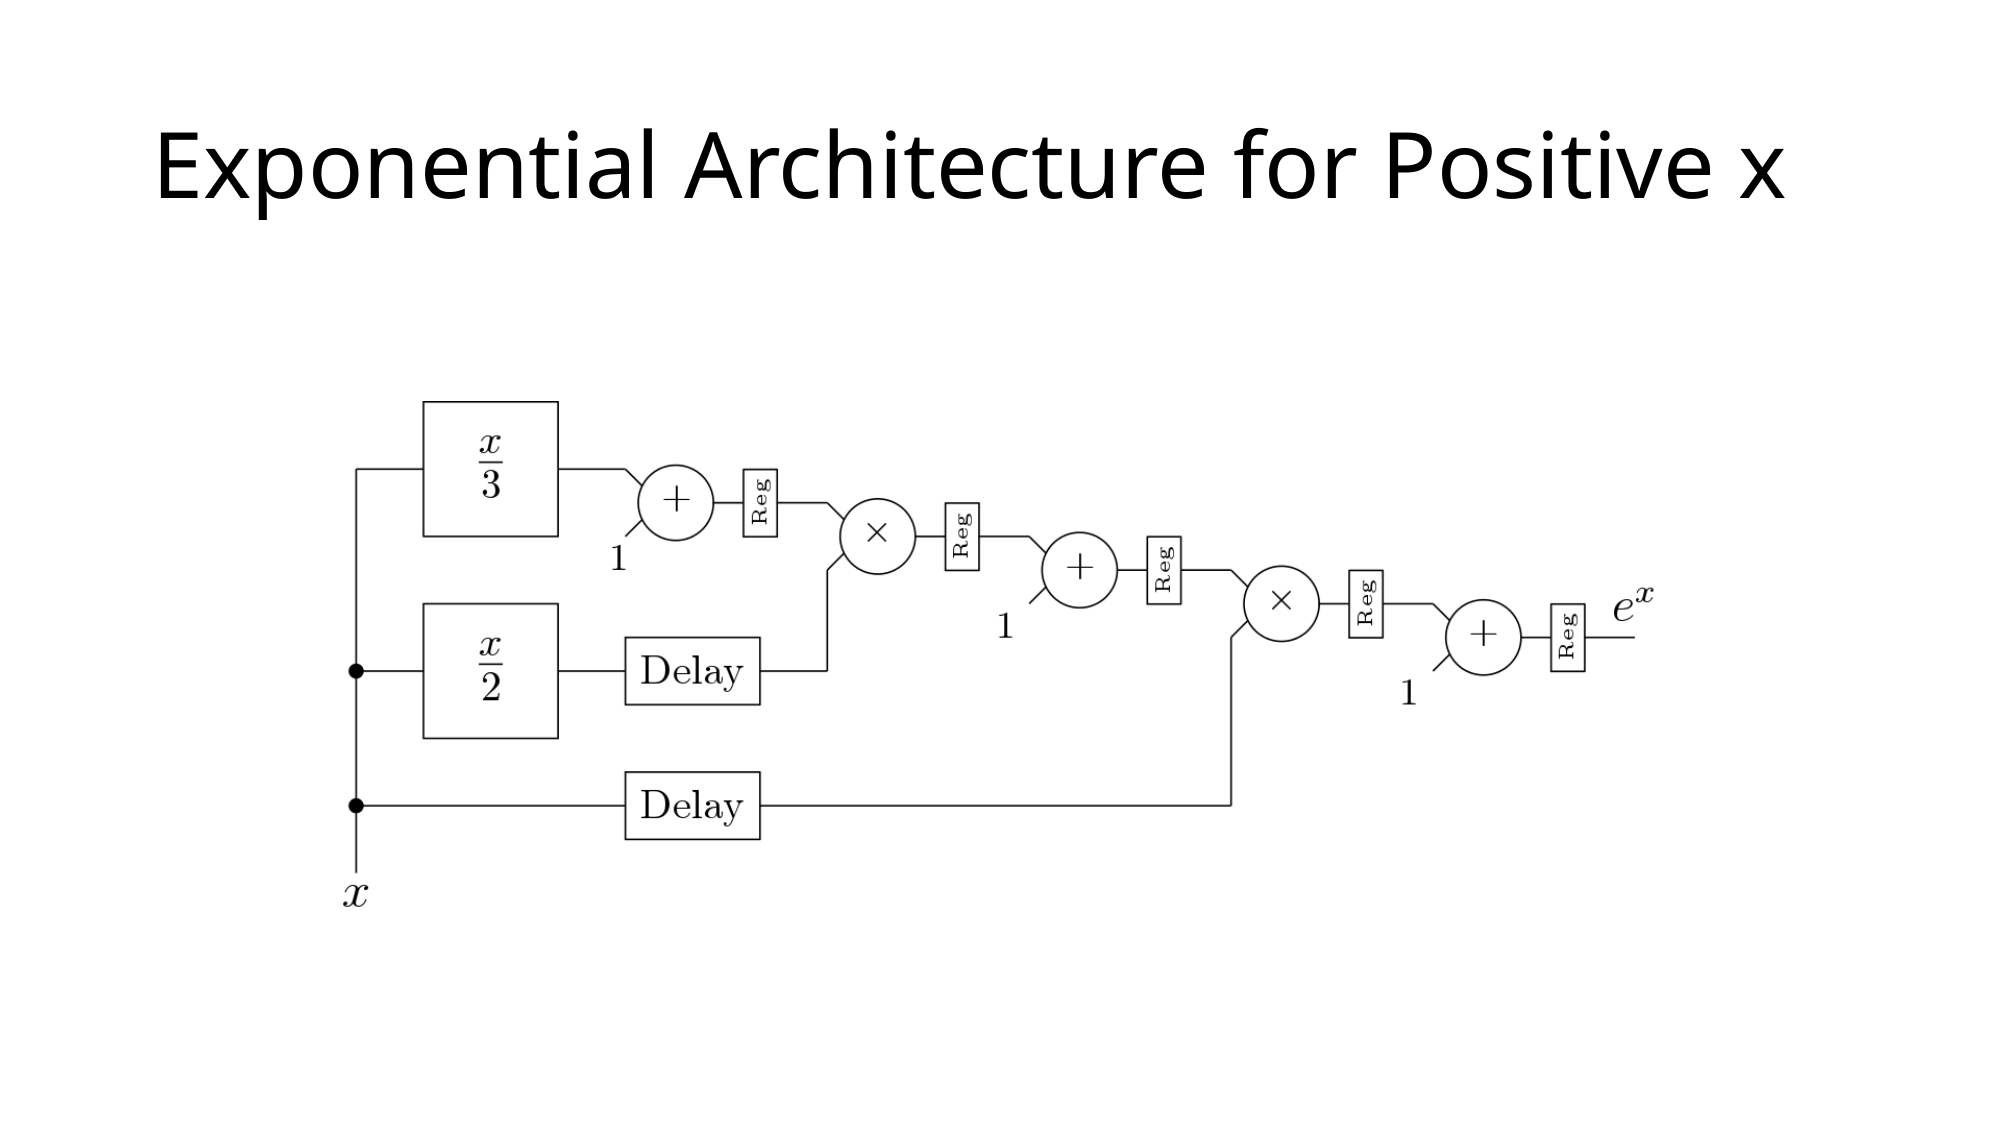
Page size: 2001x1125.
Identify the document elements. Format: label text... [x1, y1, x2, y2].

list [338, 401, 1662, 912]
title Exponential Architecture for Positive x [137, 59, 1863, 278]
